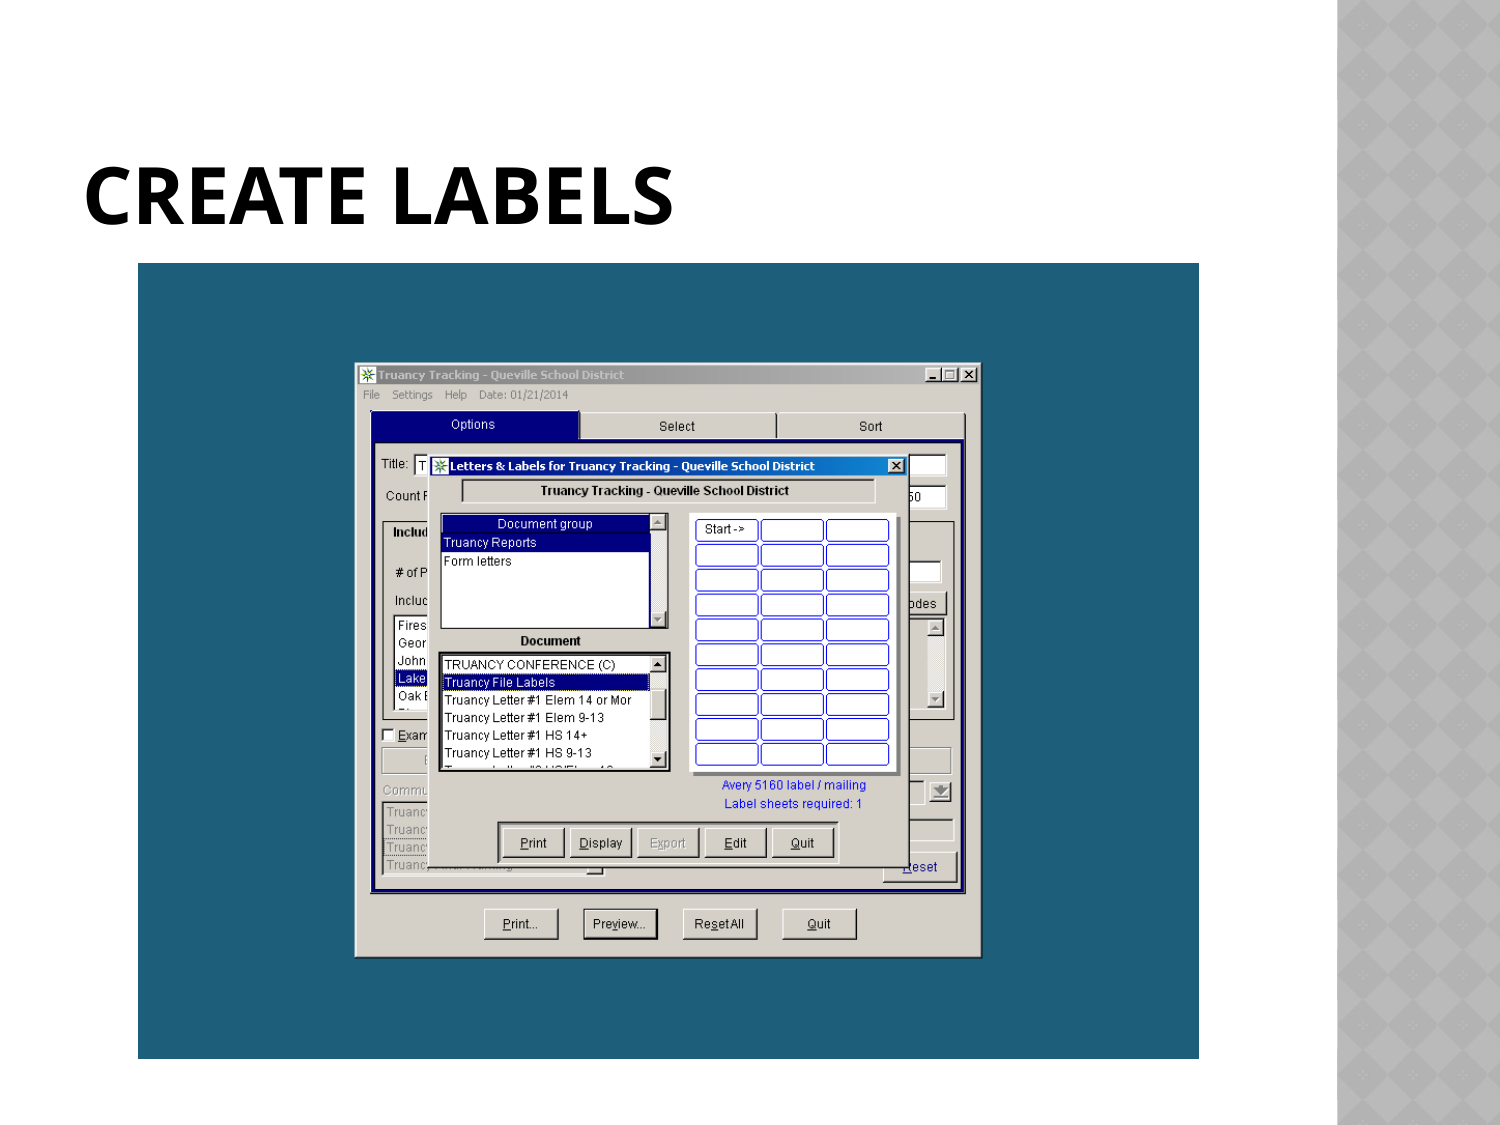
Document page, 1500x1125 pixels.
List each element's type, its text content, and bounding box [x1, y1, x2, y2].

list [138, 263, 1200, 1060]
title Create labels [75, 52, 1263, 240]
